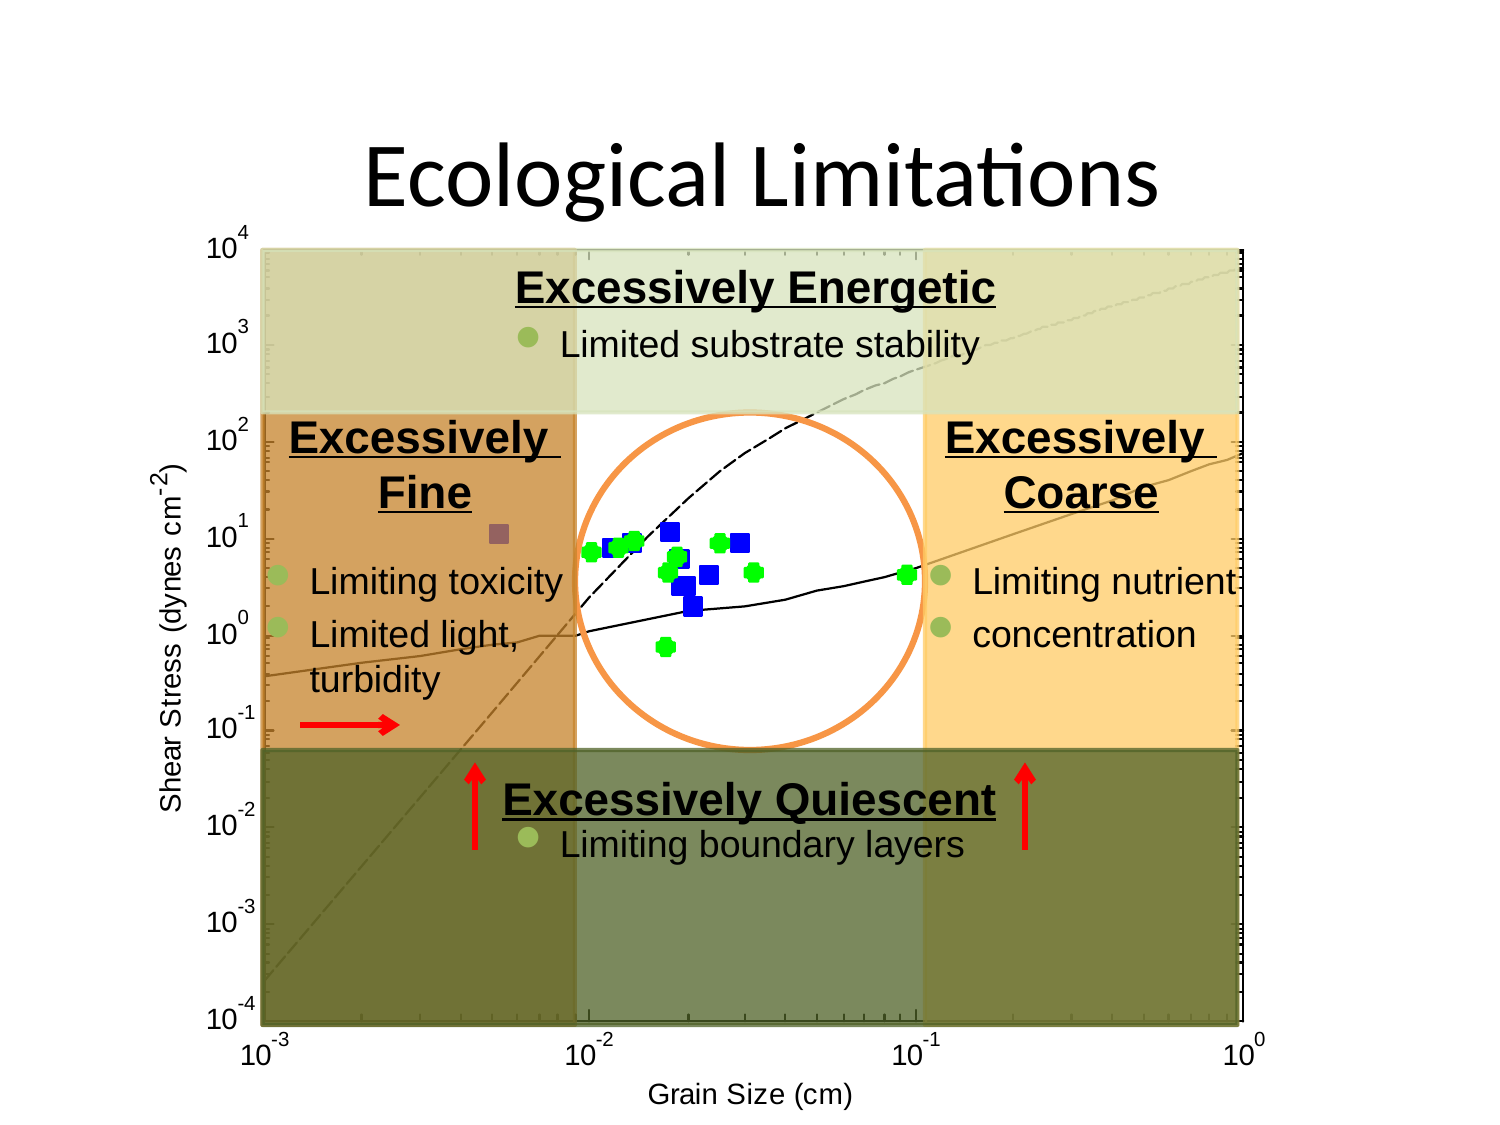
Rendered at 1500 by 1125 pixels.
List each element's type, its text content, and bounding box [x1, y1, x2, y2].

picture [99, 177, 1363, 1125]
title Ecological Limitations [87, 99, 1438, 241]
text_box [262, 421, 588, 749]
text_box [262, 249, 1238, 413]
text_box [924, 420, 1238, 749]
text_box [262, 749, 1238, 1026]
